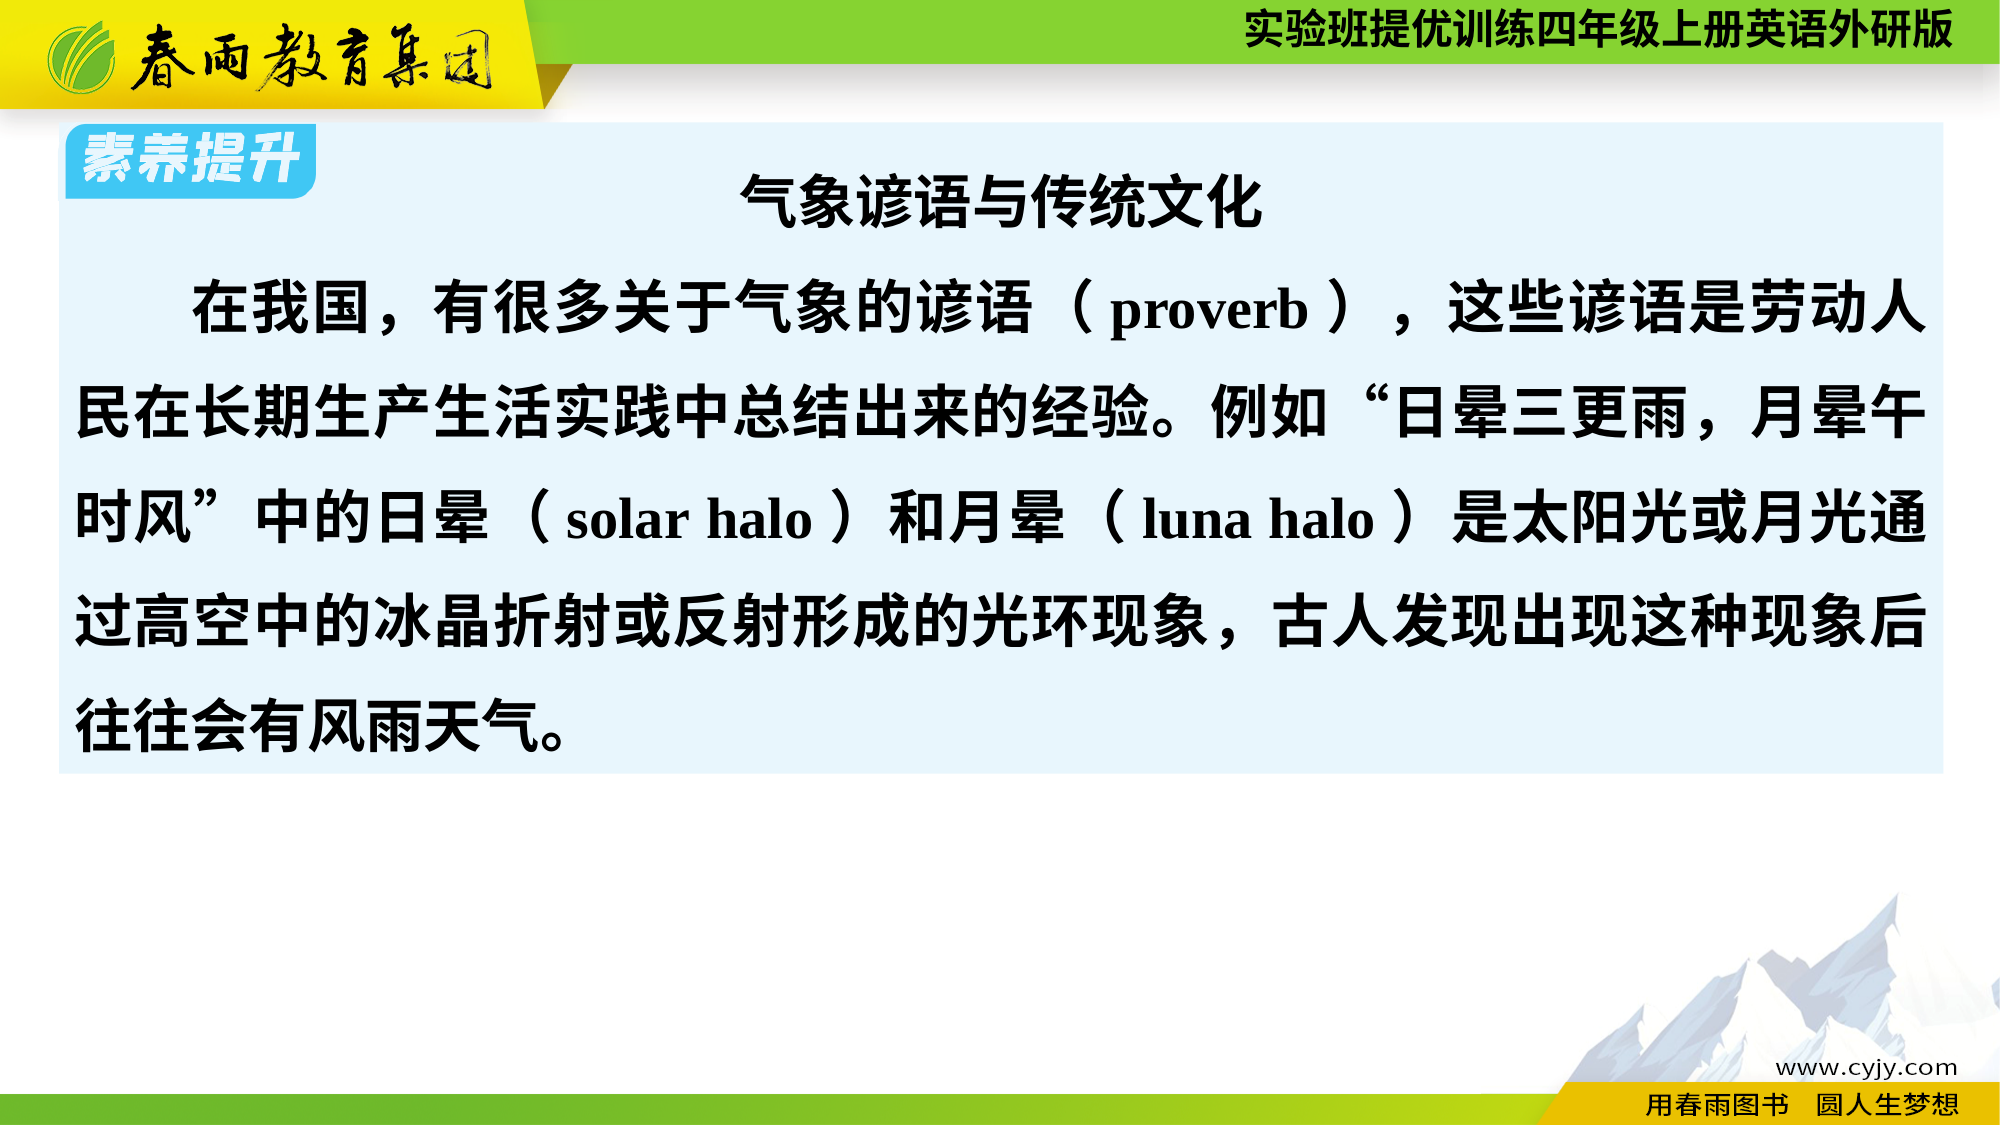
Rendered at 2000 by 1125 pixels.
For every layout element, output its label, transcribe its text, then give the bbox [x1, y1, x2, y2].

list 气象谚语与传统文化 在我国，有很多关于气象的谚语（proverb），这些谚语是劳动人民在长期生产生活实践中总结出来的经验。例如“日晕三更雨，月晕午时风”中的日晕（solar halo）和月晕（luna halo）是太阳光或月光通过高空中的冰晶折射或反射形成的光环现象，古人发现出现这种现象后往往会有风雨天气。 [59, 122, 1944, 774]
picture [0, 0, 2000, 1125]
